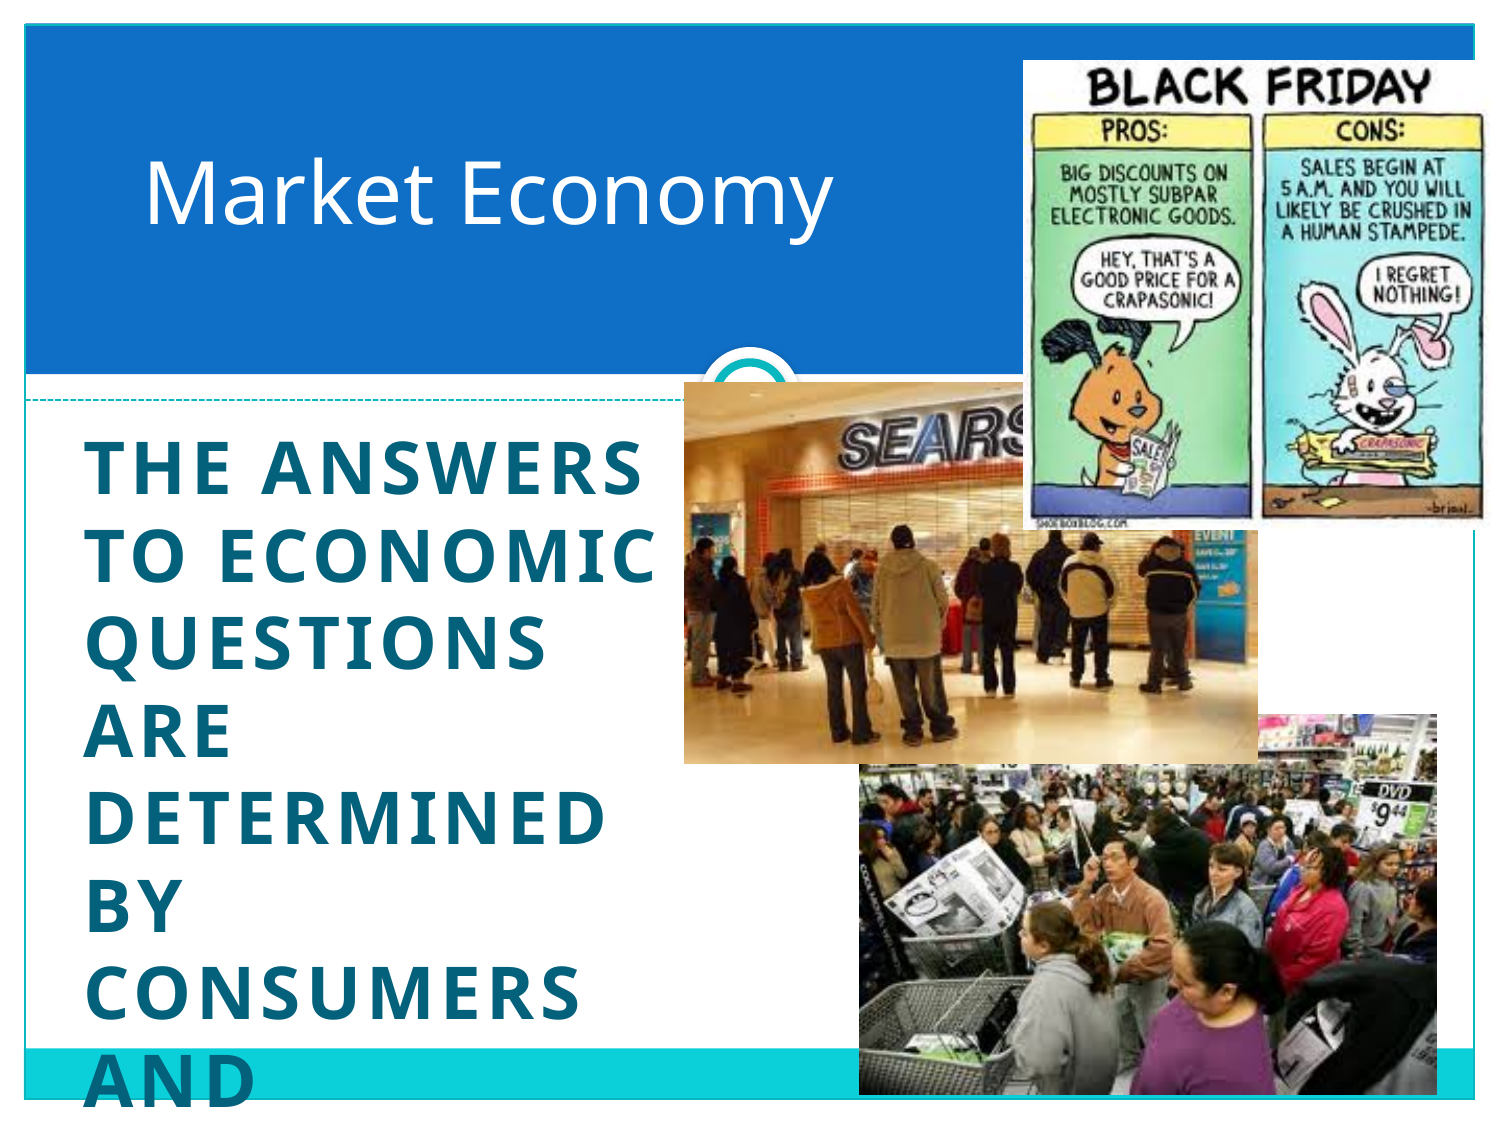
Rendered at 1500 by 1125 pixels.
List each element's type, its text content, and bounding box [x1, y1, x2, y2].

title Market Economy [118, 0, 860, 250]
list The answers to economic questions are determined by CONSUMERS AND PRODUCERS. [68, 414, 717, 950]
picture [684, 60, 1492, 1095]
